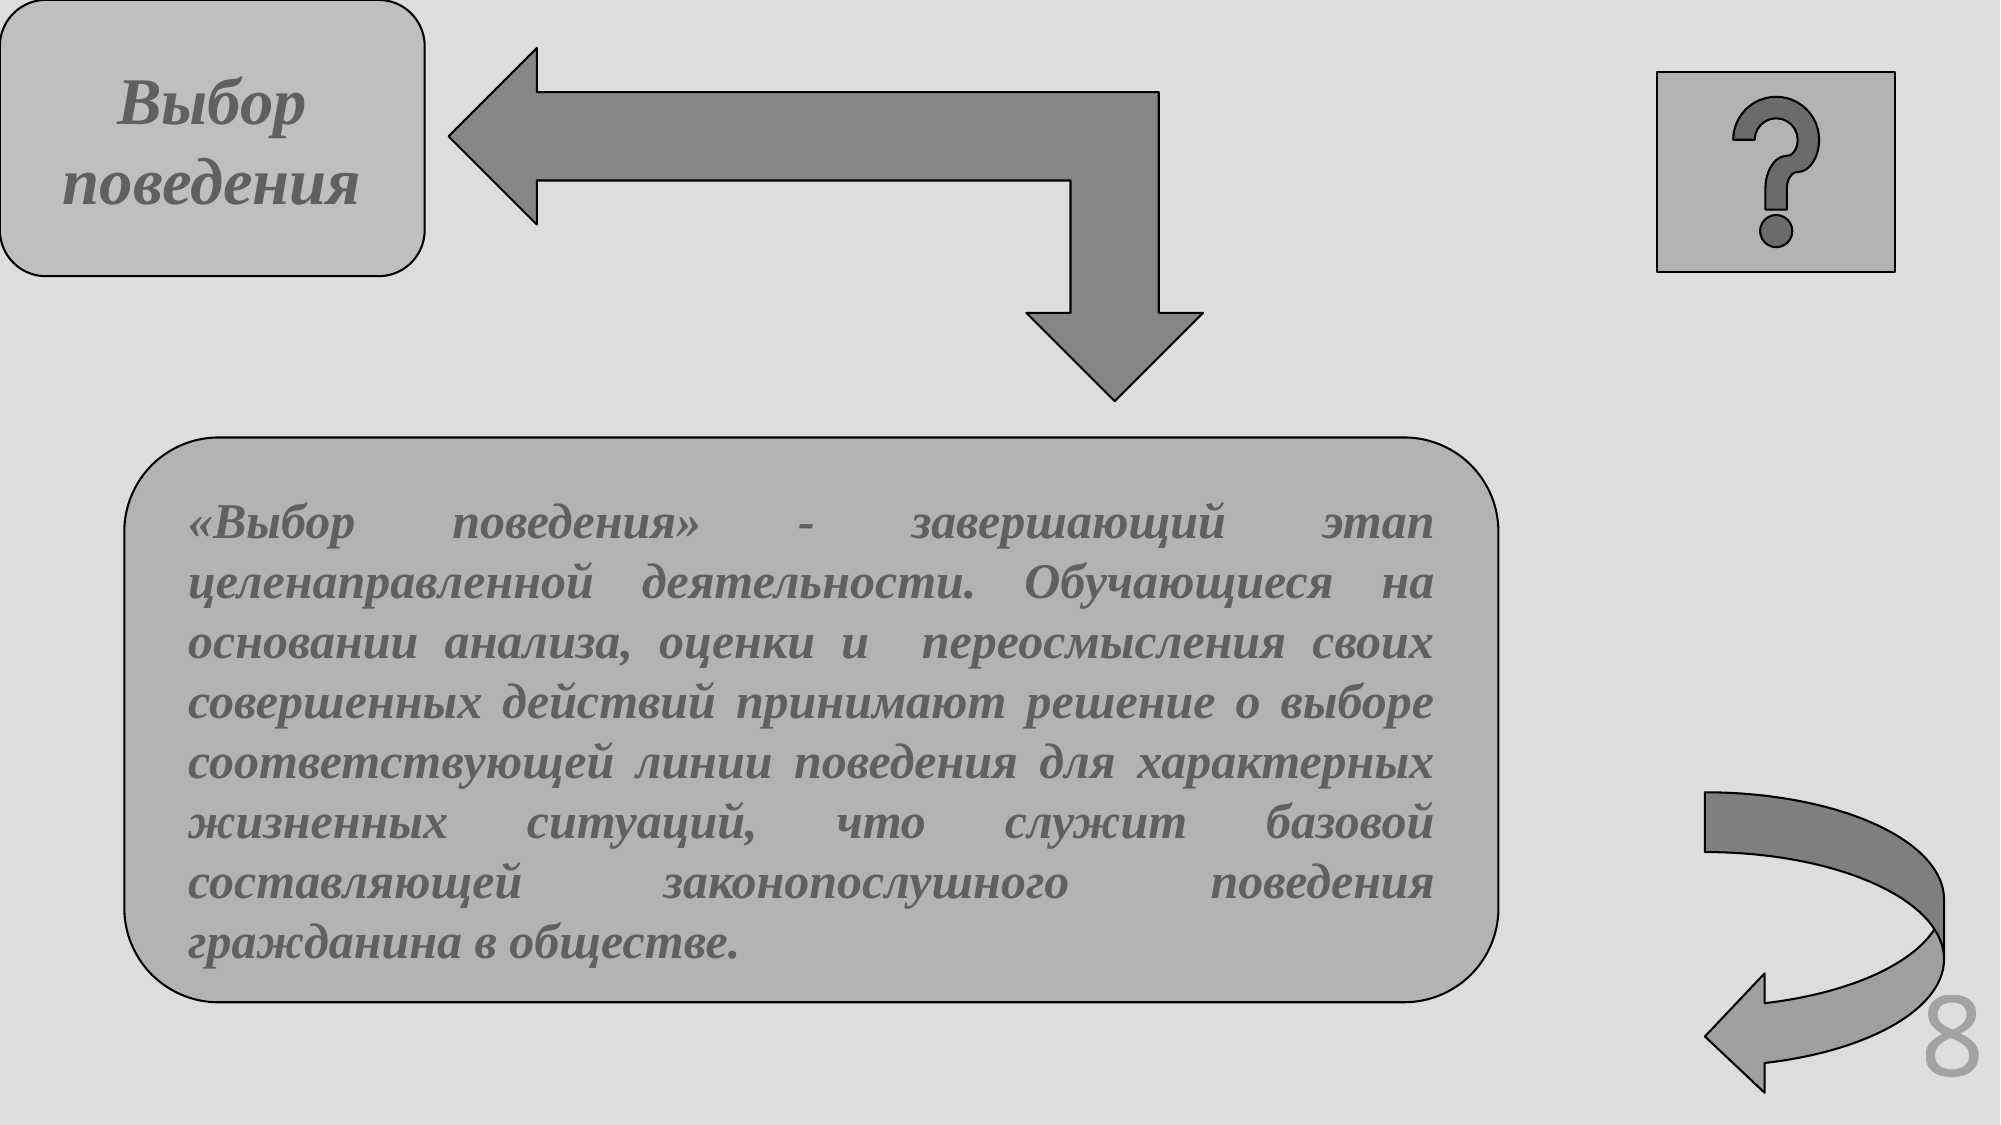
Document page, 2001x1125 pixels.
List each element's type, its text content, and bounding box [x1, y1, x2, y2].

text_box [447, 47, 1204, 402]
text_box Выбор поведения [0, 0, 426, 278]
text_box [1703, 791, 1945, 895]
text_box «Выбор поведения» - завершающий этап целенаправленной деятельности. Обучающиеся на основании анализа, оценки и переосмысления своих совершенных действий принимают решение о выборе соответствующей линии поведения для характерных жизненных ситуаций, что служит базовой составляющей законопослушного поведения гражданина в обществе. [173, 481, 1450, 976]
slide_number 8 [1520, 895, 2000, 1125]
text_box [1656, 71, 1896, 273]
text_box [123, 436, 1500, 1004]
